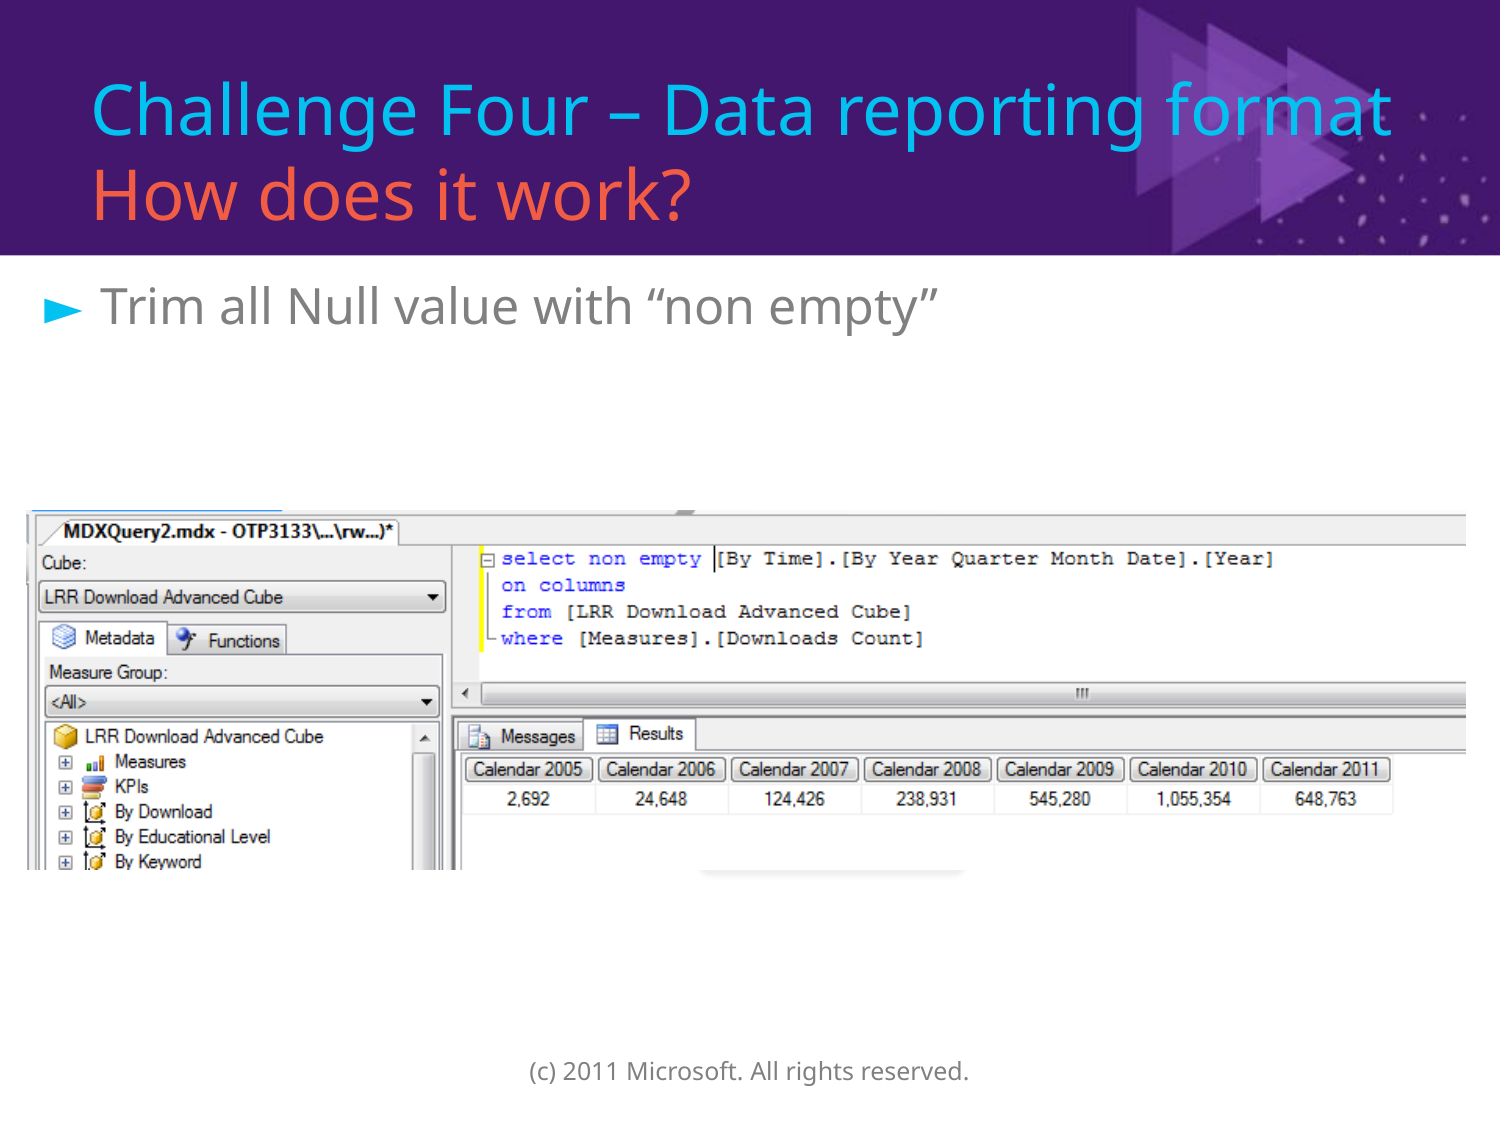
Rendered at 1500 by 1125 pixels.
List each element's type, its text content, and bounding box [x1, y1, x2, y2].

title Challenge Four – Data reporting format How does it work? [75, 56, 1425, 244]
picture [26, 509, 1466, 870]
picture [0, 0, 1500, 255]
footer (c) 2011 Microsoft. All rights reserved. [512, 1042, 988, 1103]
list Trim all Null value with “non empty” [29, 267, 1294, 398]
